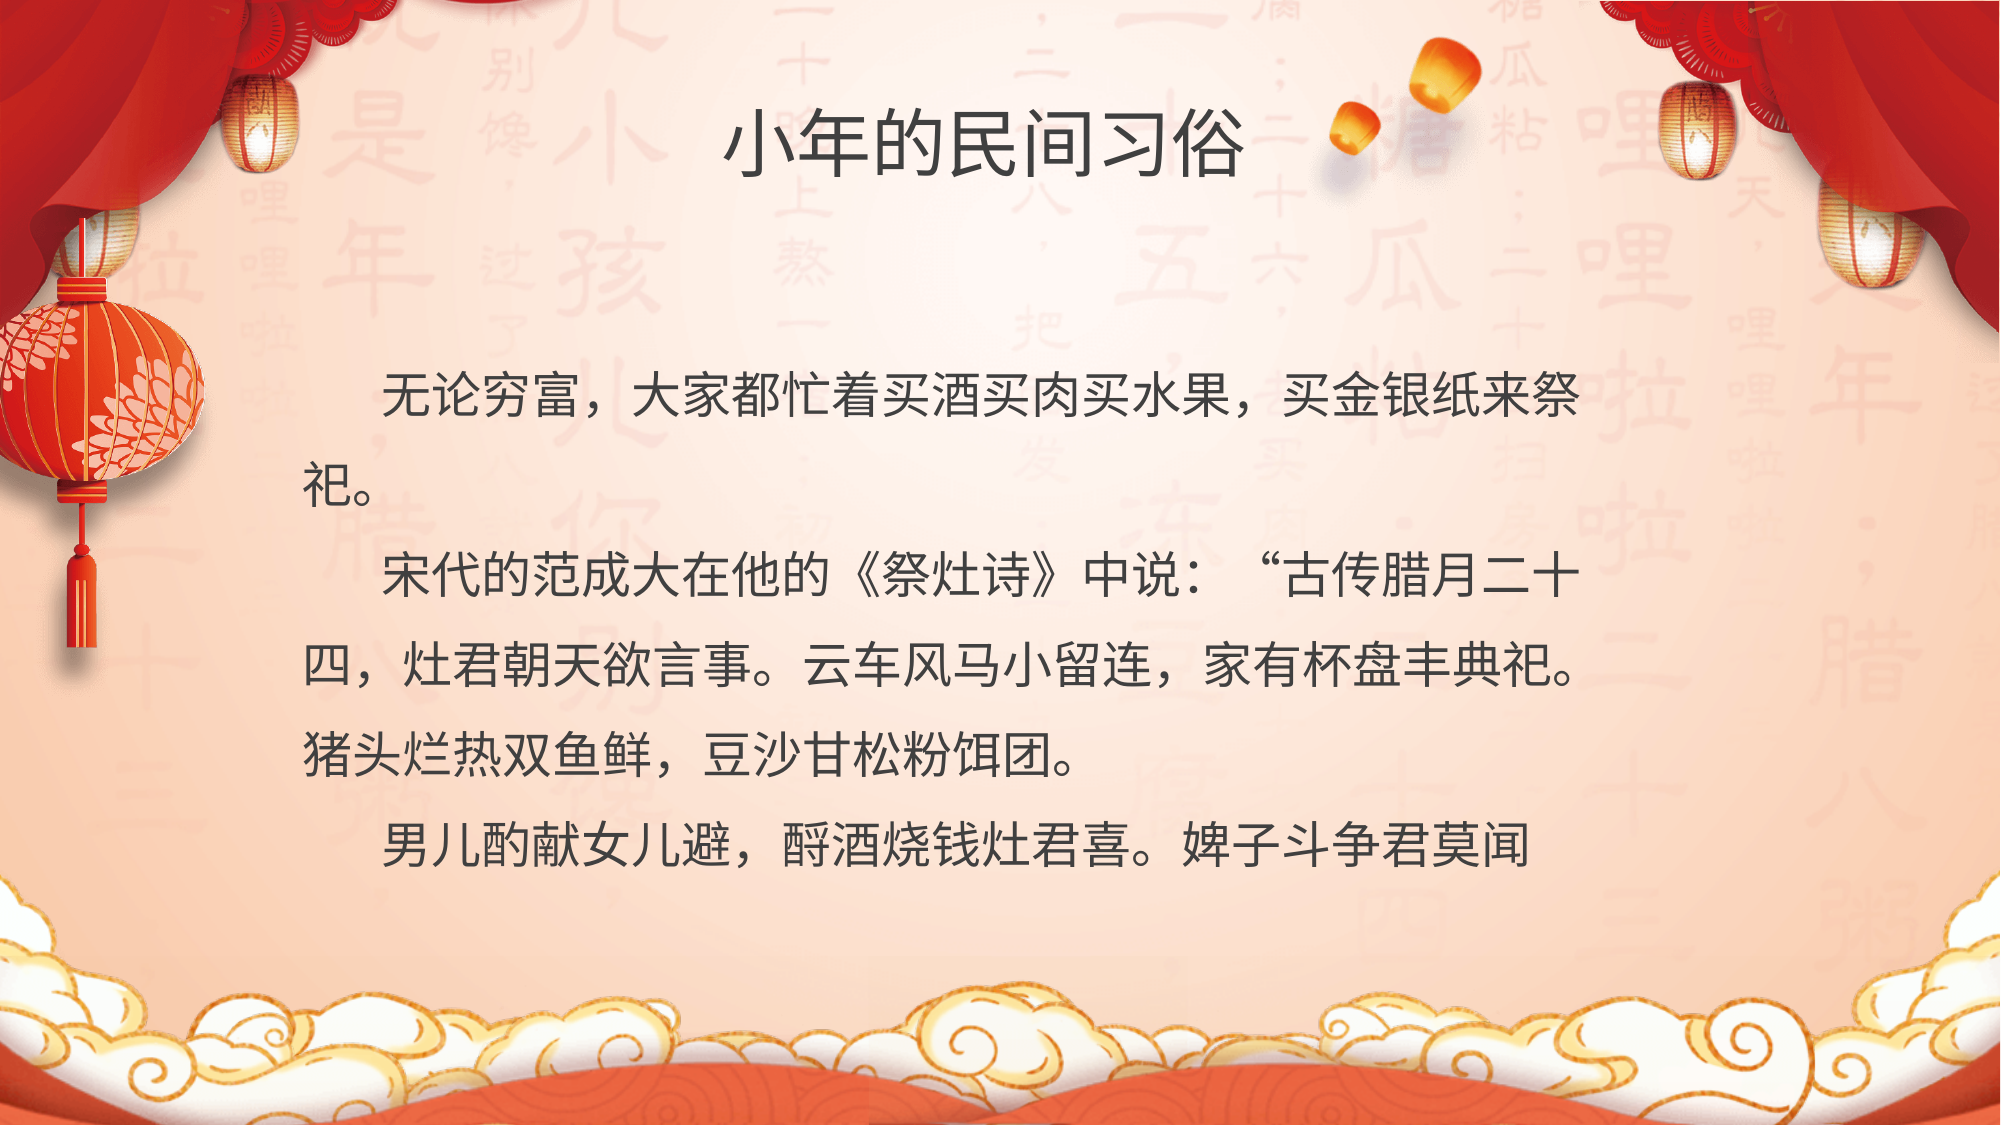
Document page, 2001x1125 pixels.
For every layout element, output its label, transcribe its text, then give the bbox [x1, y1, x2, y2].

text_box 无论穷富，大家都忙着买酒买肉买水果，买金银纸来祭祀。 宋代的范成大在他的《祭灶诗》中说：“古传腊月二十四，灶君朝天欲言事。云车风马小留连，家有杯盘丰典祀。猪头烂热双鱼鲜，豆沙甘松粉饵团。 男儿酌献女儿避，酹酒烧钱灶君喜。婢子斗争君莫闻 [287, 326, 1635, 881]
picture [0, 0, 2001, 1125]
text_box 小年的民间习俗 [706, 89, 1294, 194]
